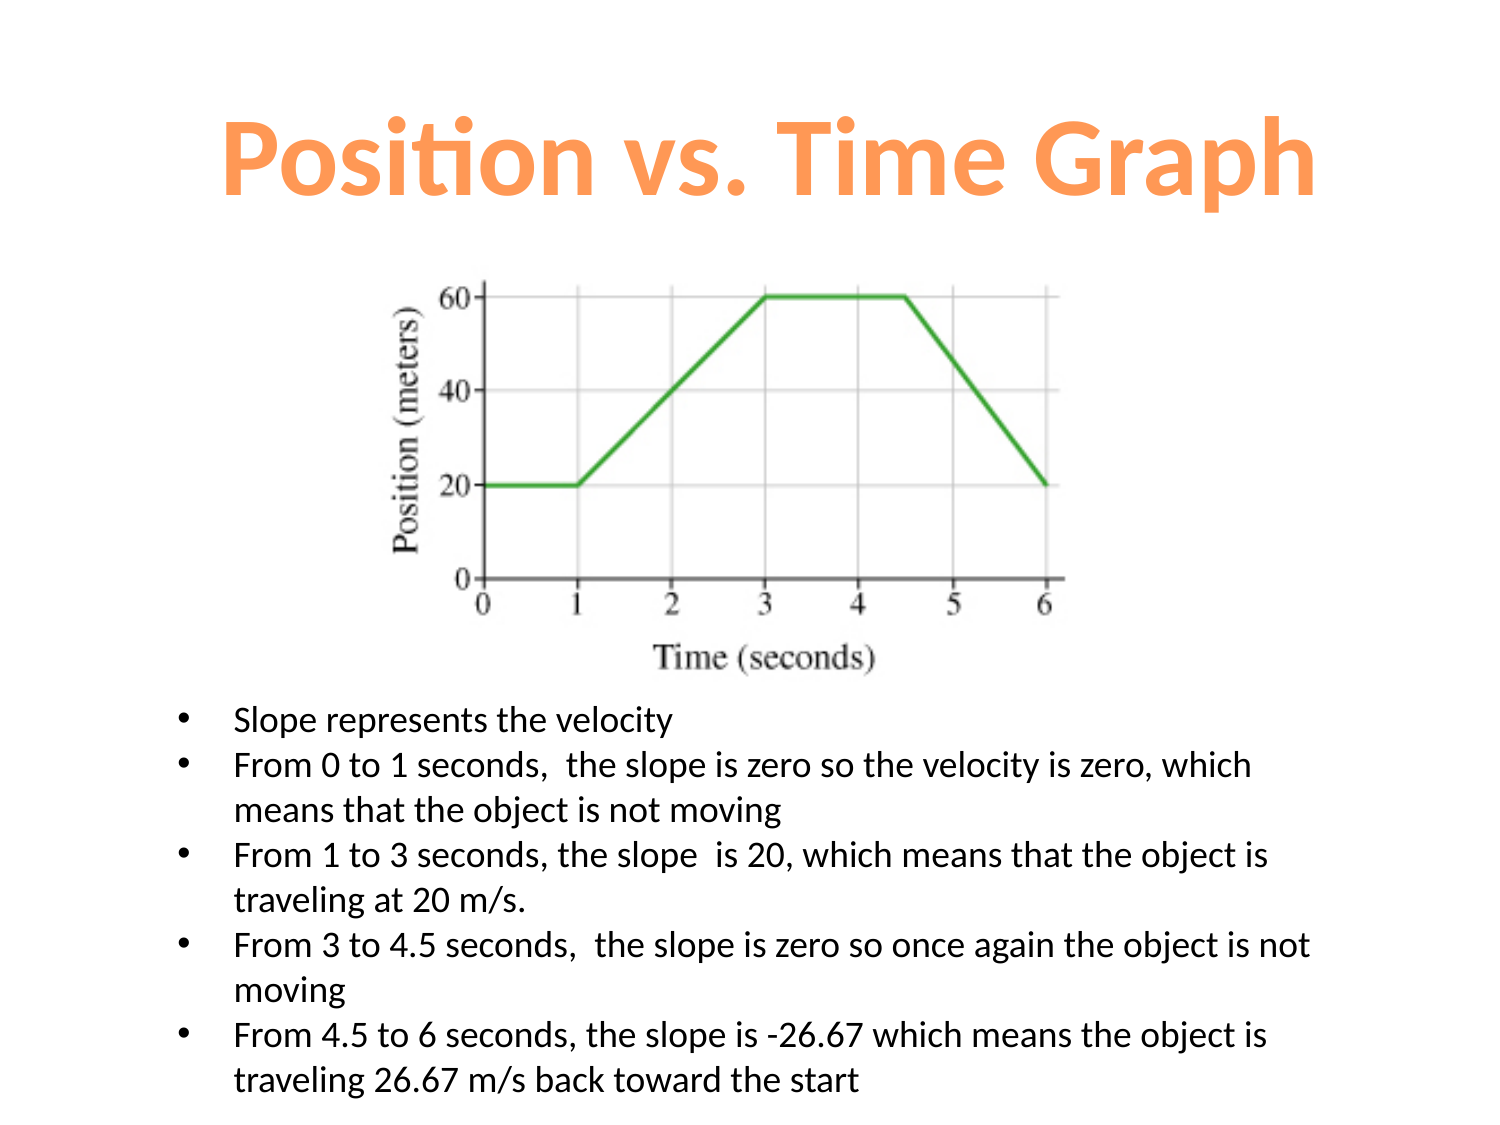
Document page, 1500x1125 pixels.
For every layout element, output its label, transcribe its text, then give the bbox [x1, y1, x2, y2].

picture [362, 174, 1086, 763]
text_box Slope represents the velocity From 0 to 1 seconds, the slope is zero so the velocity is zero, which means that the object is not moving From 1 to 3 seconds, the slope is 20, which means that the object is traveling at 20 m/s. From 3 to 4.5 seconds, the slope is zero so once again the object is not moving From 4.5 to 6 seconds, the slope is -26.67 which means the object is traveling 26.67 m/s back toward the start [162, 687, 1350, 1125]
text_box Position vs. Time Graph [205, 74, 1335, 225]
